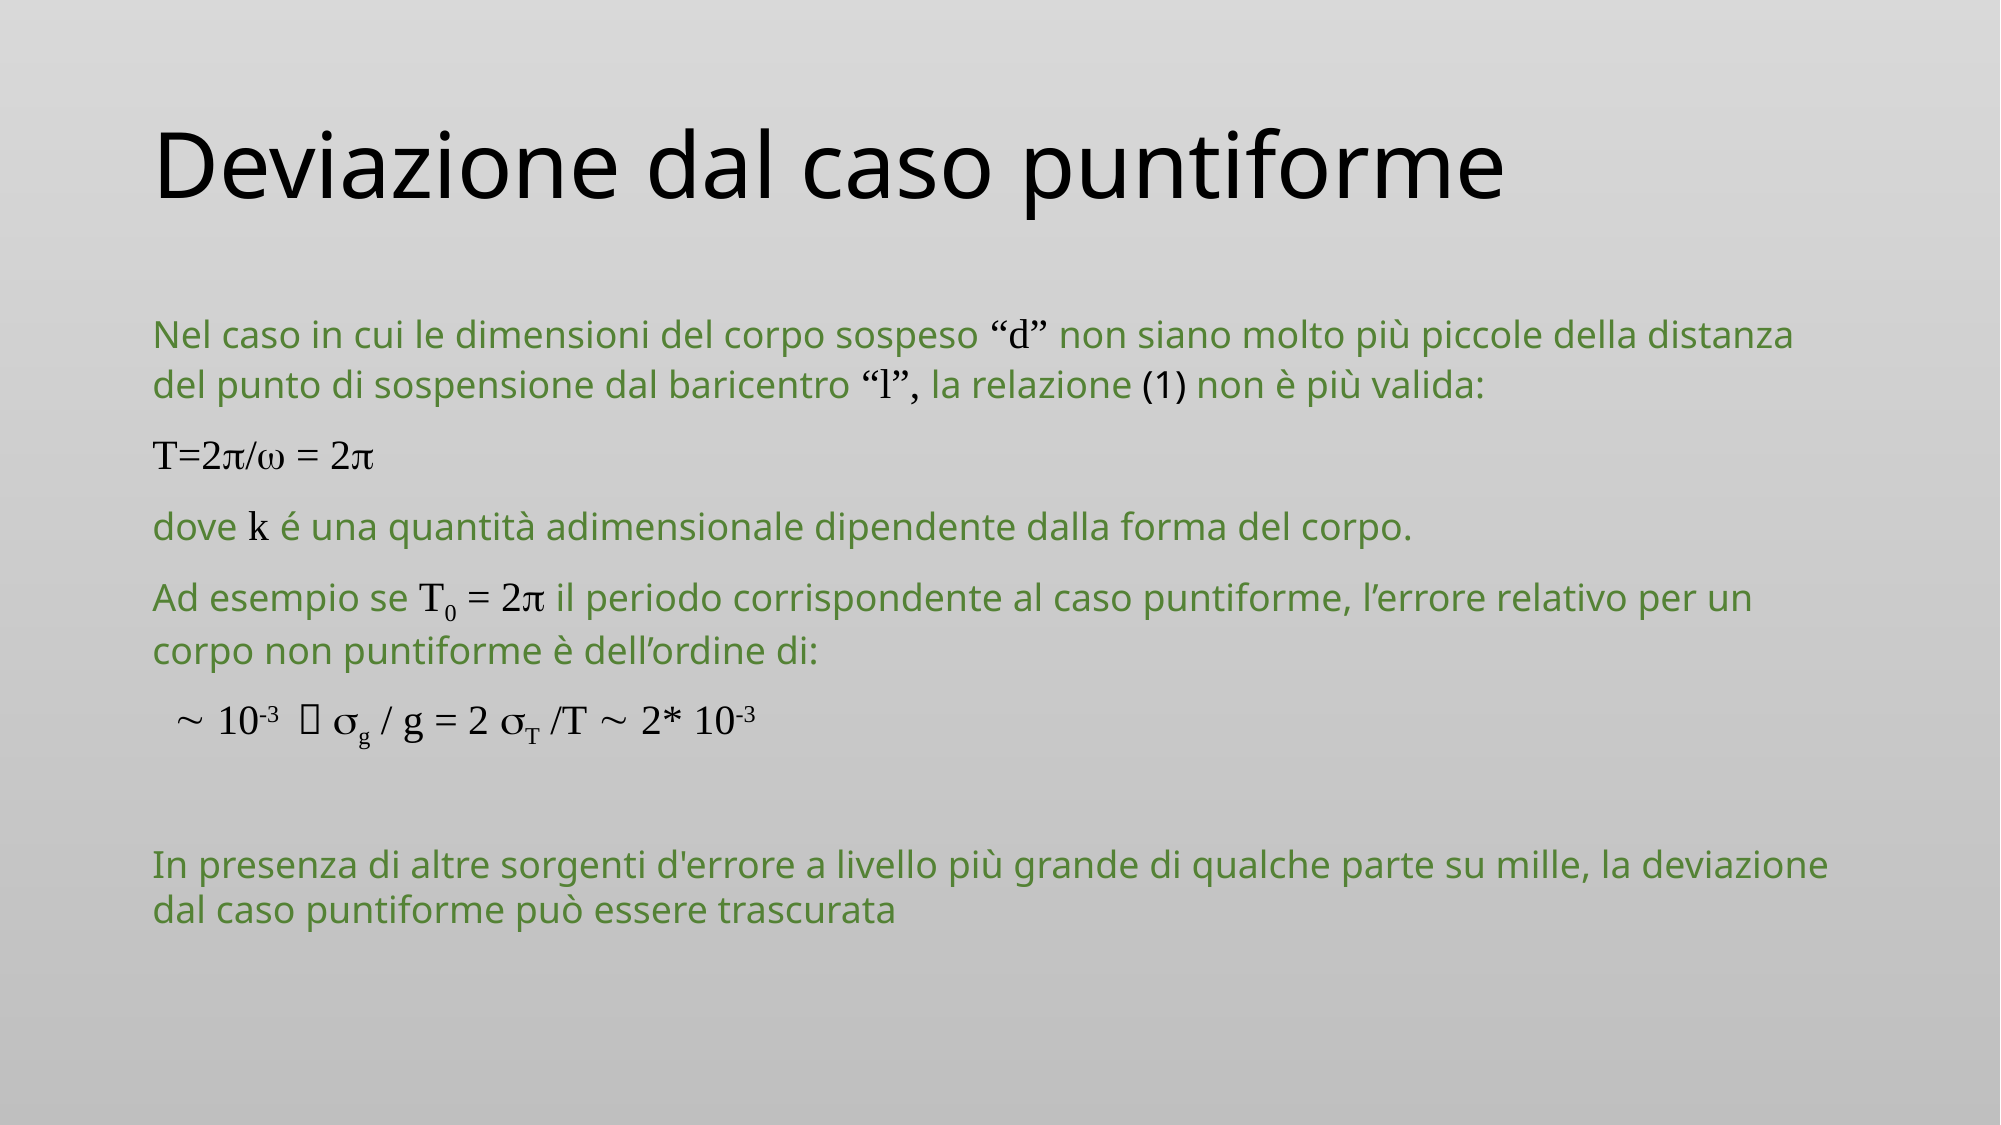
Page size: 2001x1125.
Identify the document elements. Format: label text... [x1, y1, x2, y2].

title Deviazione dal caso puntiforme [137, 59, 1863, 278]
